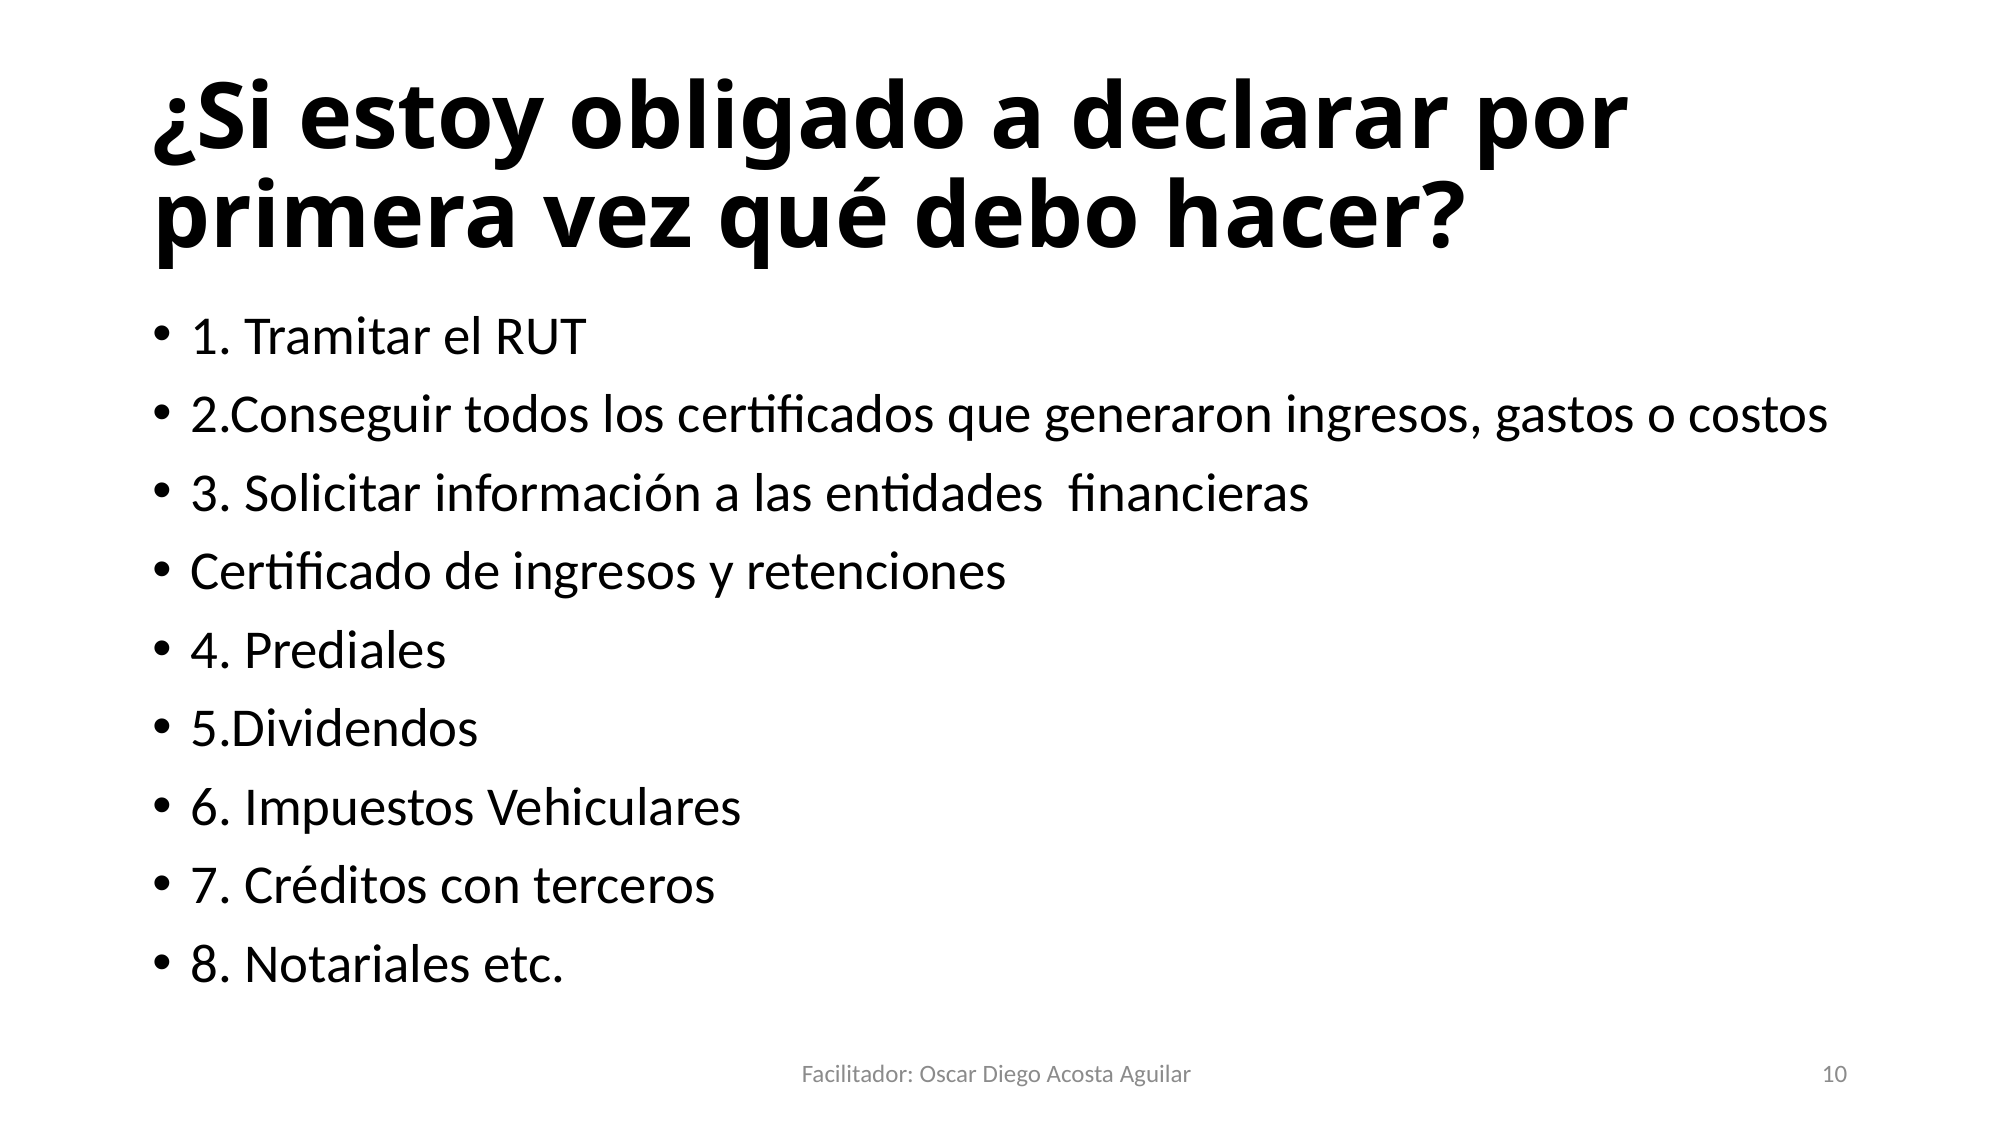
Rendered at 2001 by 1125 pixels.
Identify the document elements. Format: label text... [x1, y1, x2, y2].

title ¿Si estoy obligado a declarar por primera vez qué debo hacer? [137, 59, 1863, 278]
slide_number 10 [1412, 1042, 1863, 1103]
list 1. Tramitar el RUT 2.Conseguir todos los certificados que generaron ingresos, gastos o costos 3. Solicitar información a las entidades financieras Certificado de ingresos y retenciones 4. Prediales 5.Dividendos 6. Impuestos Vehiculares 7. Créditos con terceros 8. Notariales etc. [137, 299, 1863, 1014]
footer Facilitador: Oscar Diego Acosta Aguilar [662, 1042, 1338, 1103]
